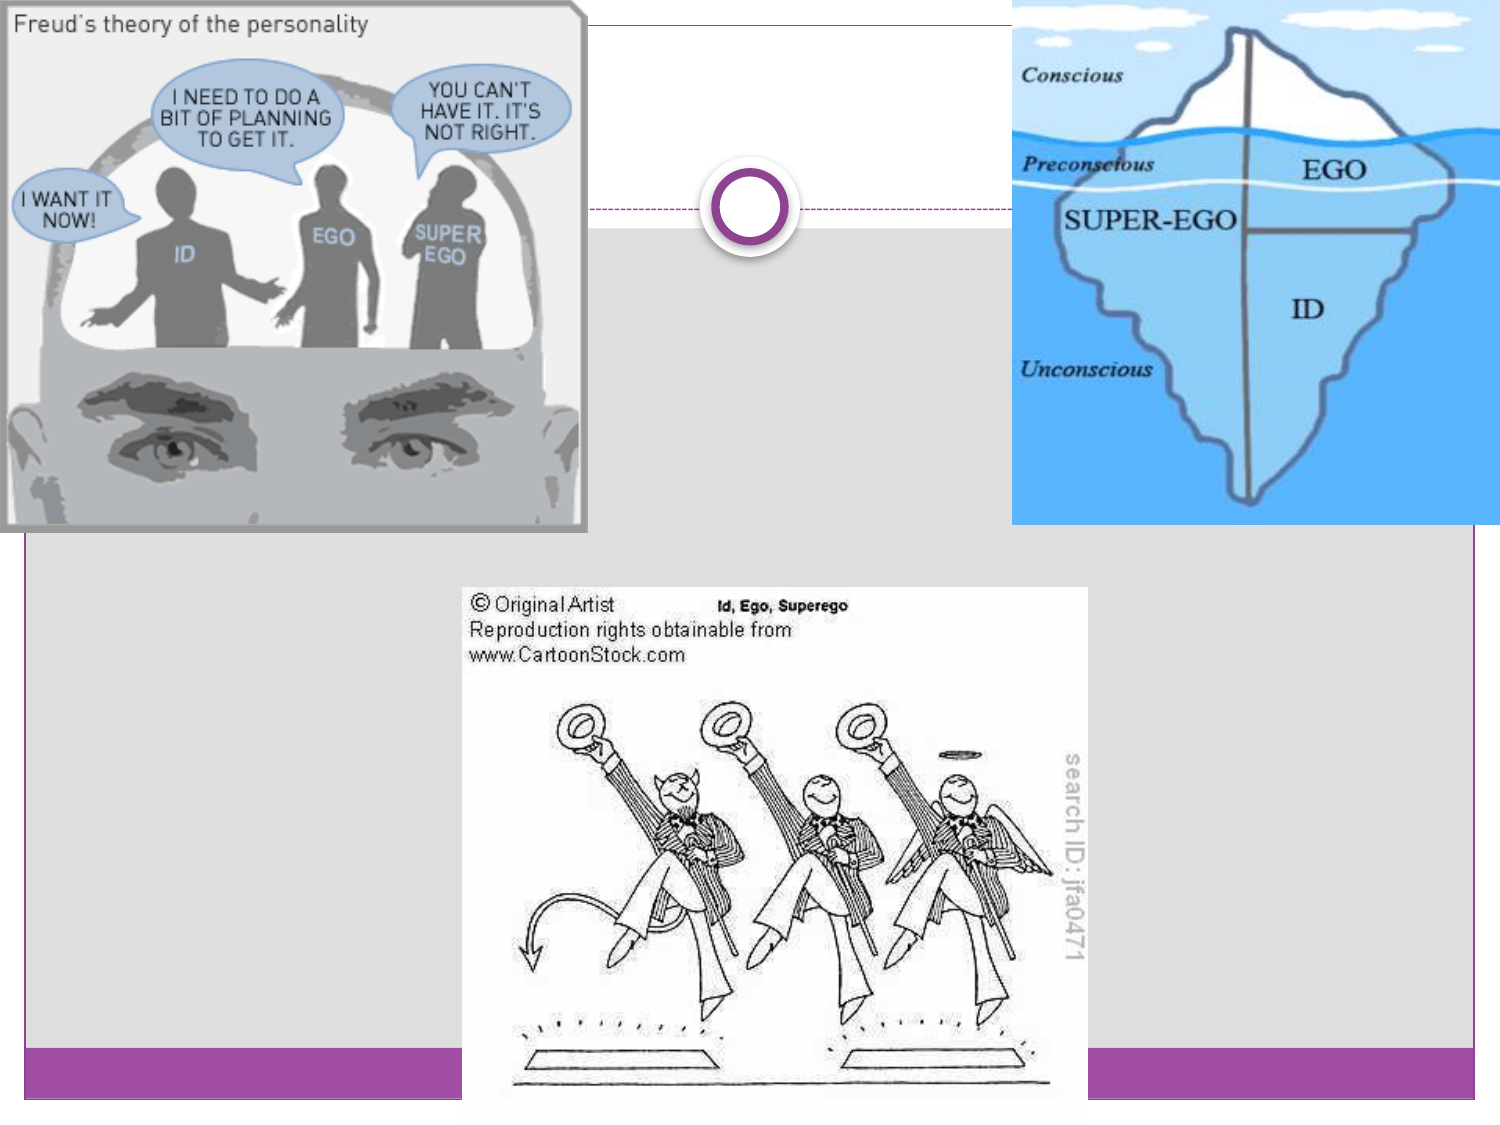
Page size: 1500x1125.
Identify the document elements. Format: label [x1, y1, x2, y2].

picture [1012, 0, 1500, 526]
picture [462, 587, 1088, 1125]
list [0, 0, 588, 534]
